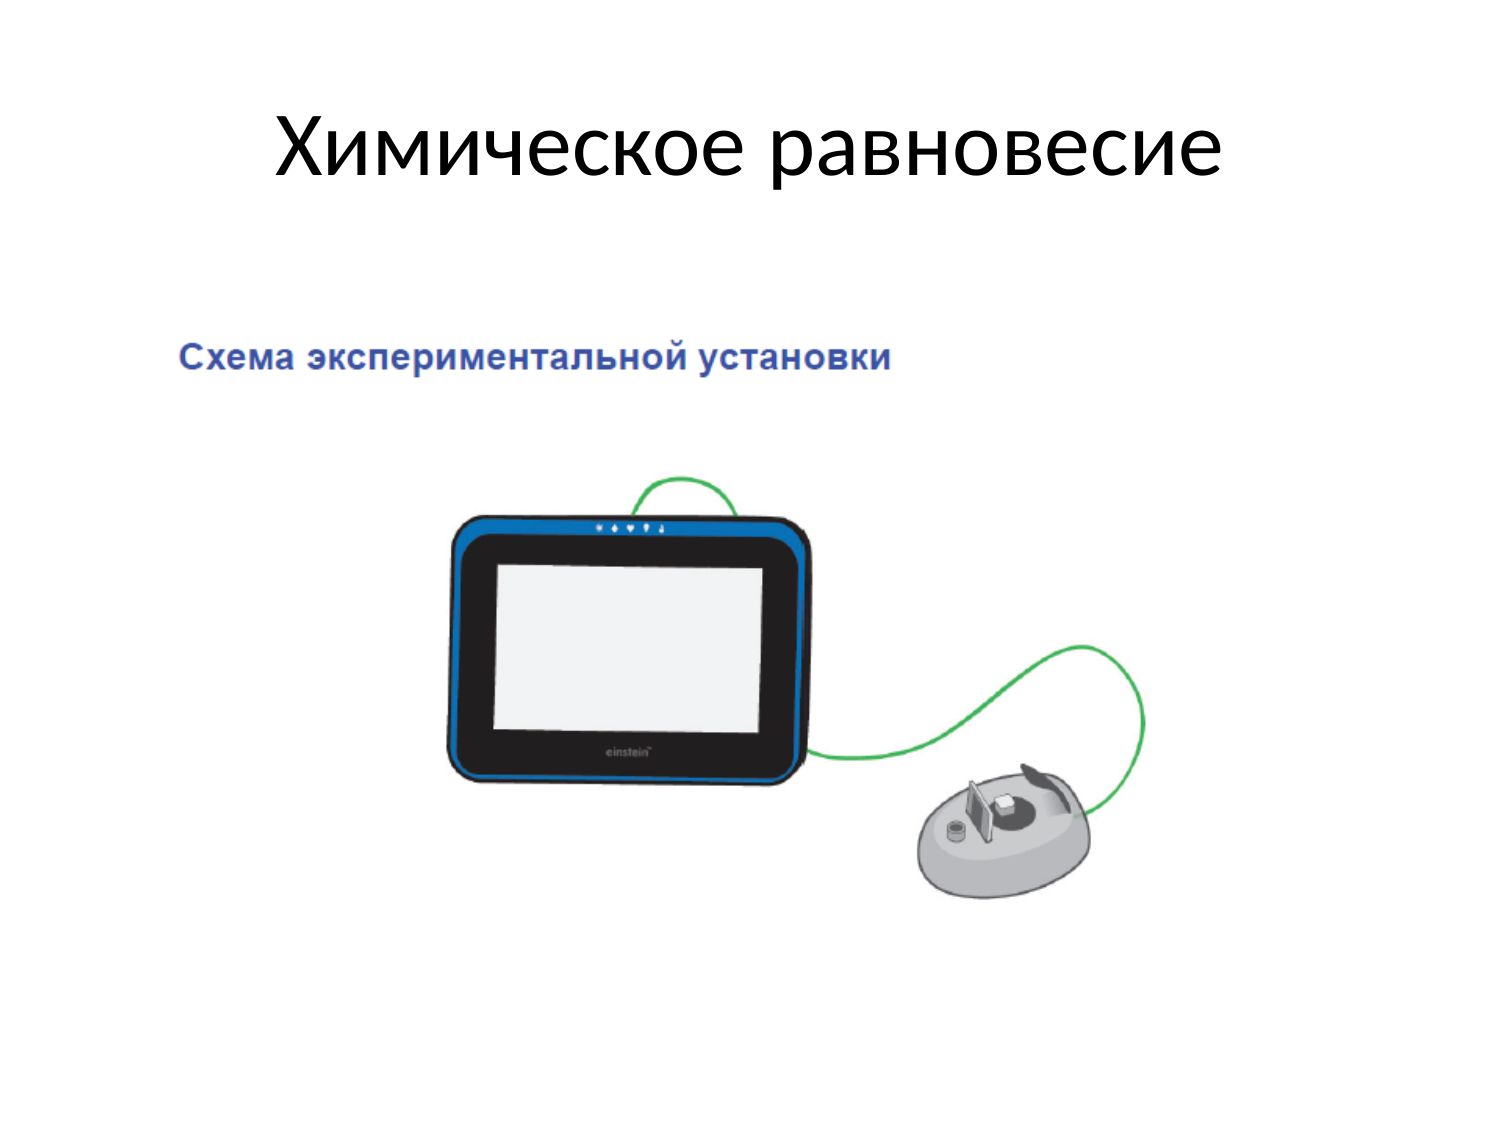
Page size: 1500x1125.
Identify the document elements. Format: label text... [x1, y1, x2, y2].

picture [123, 326, 1361, 997]
title Химическое равновесие [75, 45, 1425, 233]
